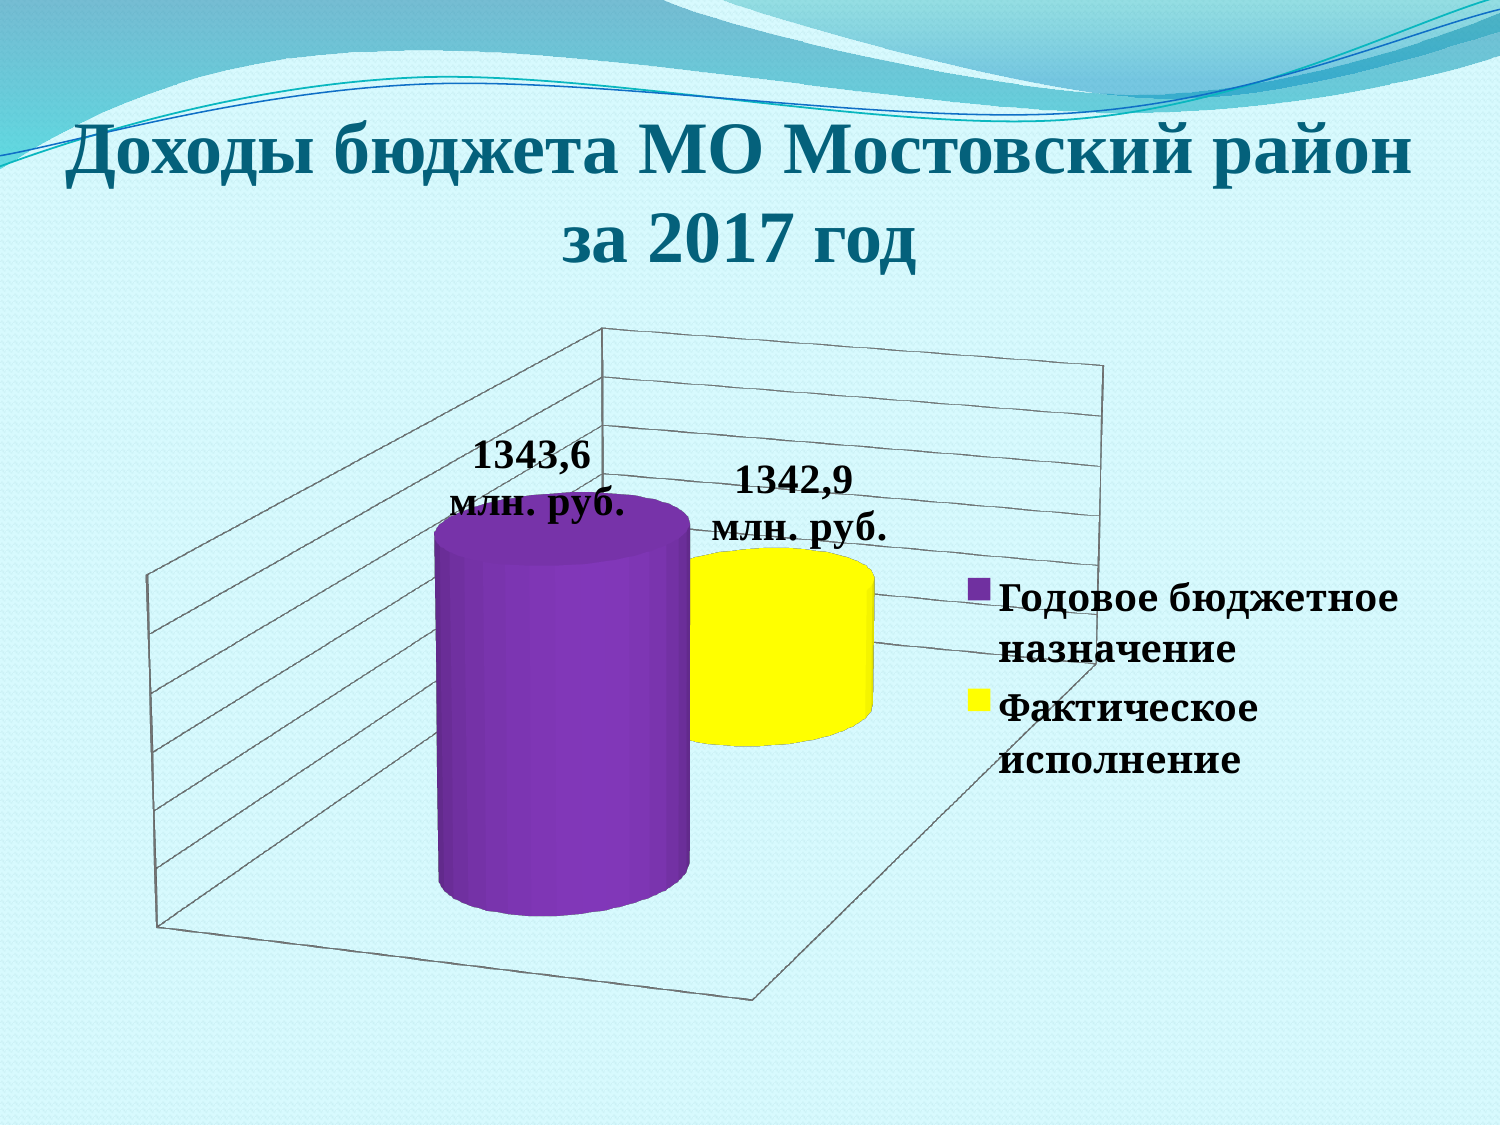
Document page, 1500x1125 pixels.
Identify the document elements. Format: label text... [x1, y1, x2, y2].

chart [74, 317, 1426, 1038]
title Доходы бюджета МО Мостовский район за 2017 год [64, 90, 1415, 278]
